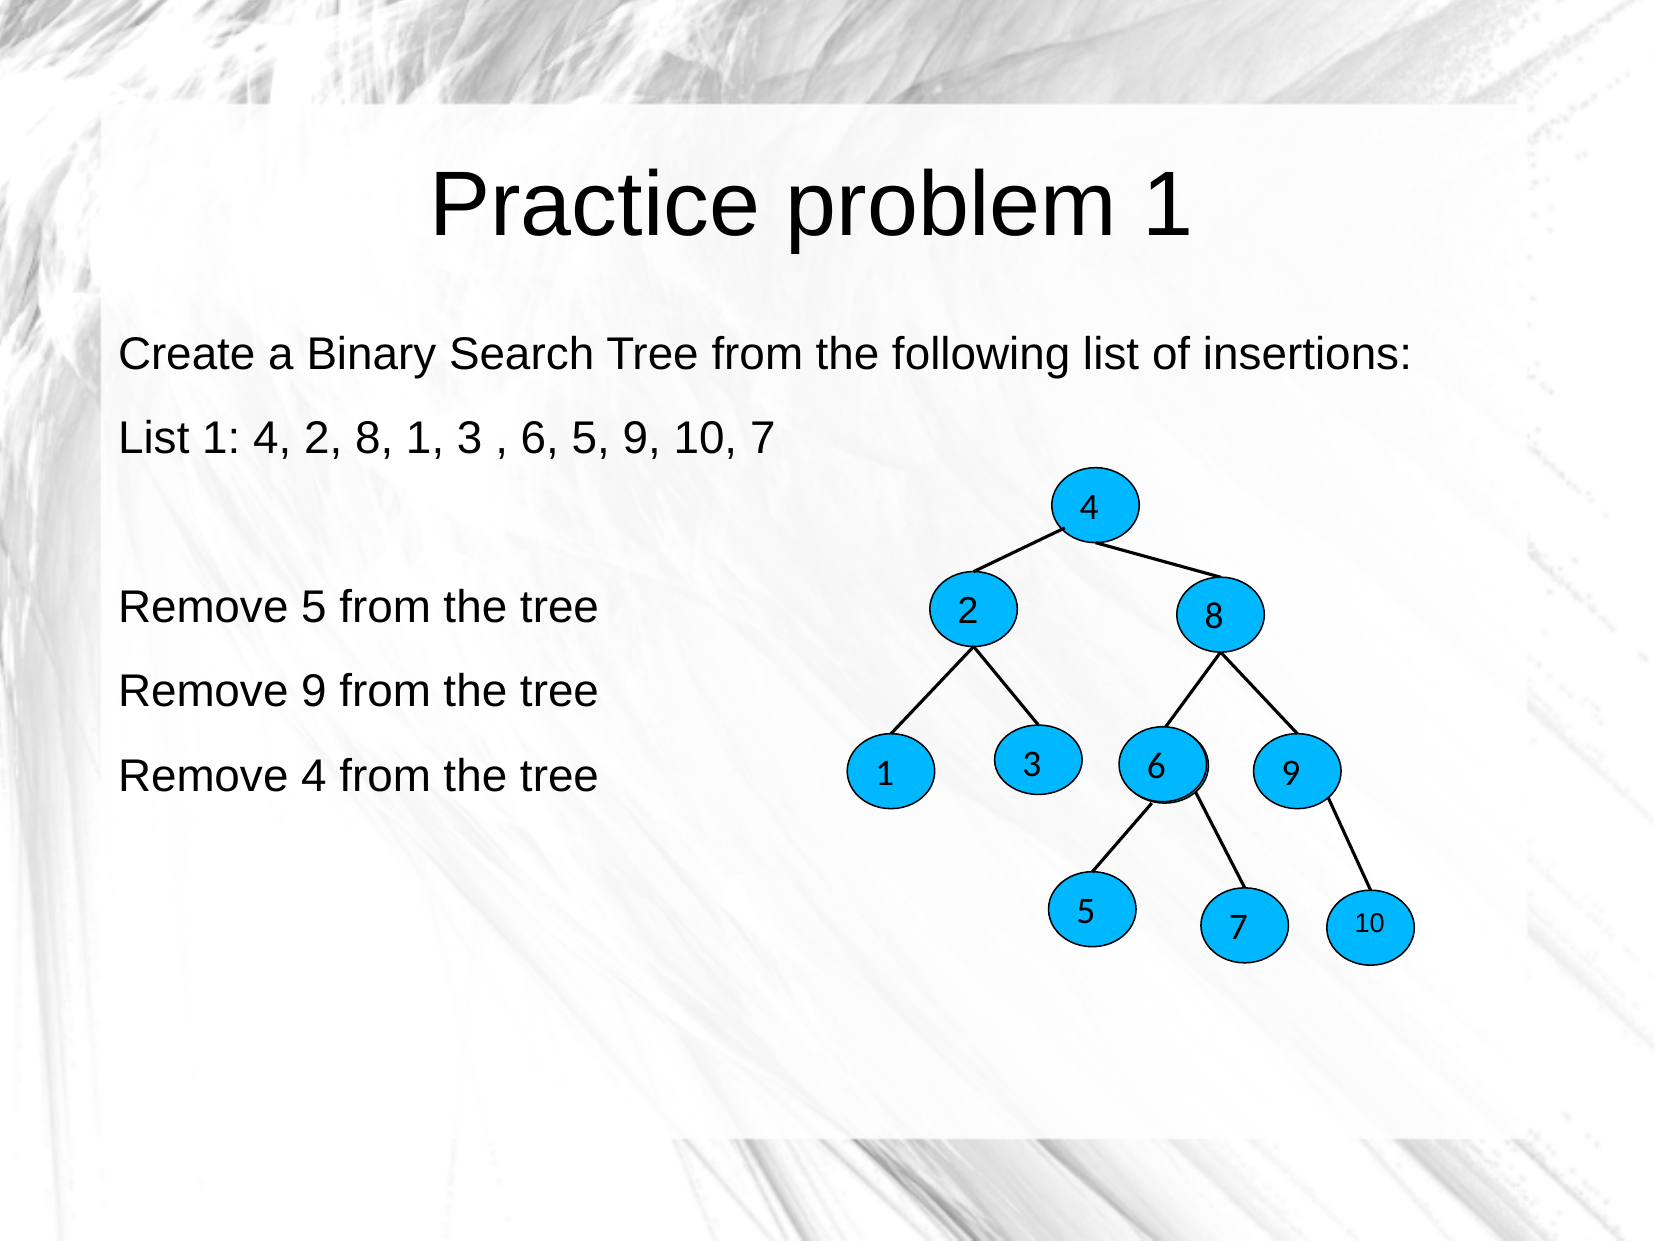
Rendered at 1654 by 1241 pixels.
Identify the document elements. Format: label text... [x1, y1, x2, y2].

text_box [890, 646, 974, 734]
text_box 3 [994, 725, 1083, 795]
text_box 7 [1200, 887, 1289, 963]
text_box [1092, 803, 1152, 872]
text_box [973, 527, 1065, 572]
text_box 1 [847, 733, 935, 809]
list Create a Binary Search Tree from the following list of insertions: List 1: 4, 2, 8, 1, 3 , 6, 5, 9, 10, 7 Remove 5 from the tree Remove 9 from the tree Remove 4 from the tree [118, 319, 1571, 1109]
text_box 9 [1253, 733, 1342, 809]
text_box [1328, 797, 1371, 891]
text_box 6 [1119, 726, 1207, 802]
text_box 8 [1176, 577, 1265, 652]
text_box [1195, 792, 1245, 888]
text_box 4 [1051, 467, 1140, 543]
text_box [1220, 652, 1298, 734]
title Practice problem 1 [118, 93, 1506, 299]
text_box 5 [1048, 871, 1137, 947]
text_box 10 [1326, 890, 1415, 966]
text_box 2 [929, 571, 1018, 646]
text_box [1095, 542, 1221, 578]
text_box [1164, 652, 1221, 729]
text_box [973, 646, 1039, 726]
picture [0, 0, 1654, 1241]
